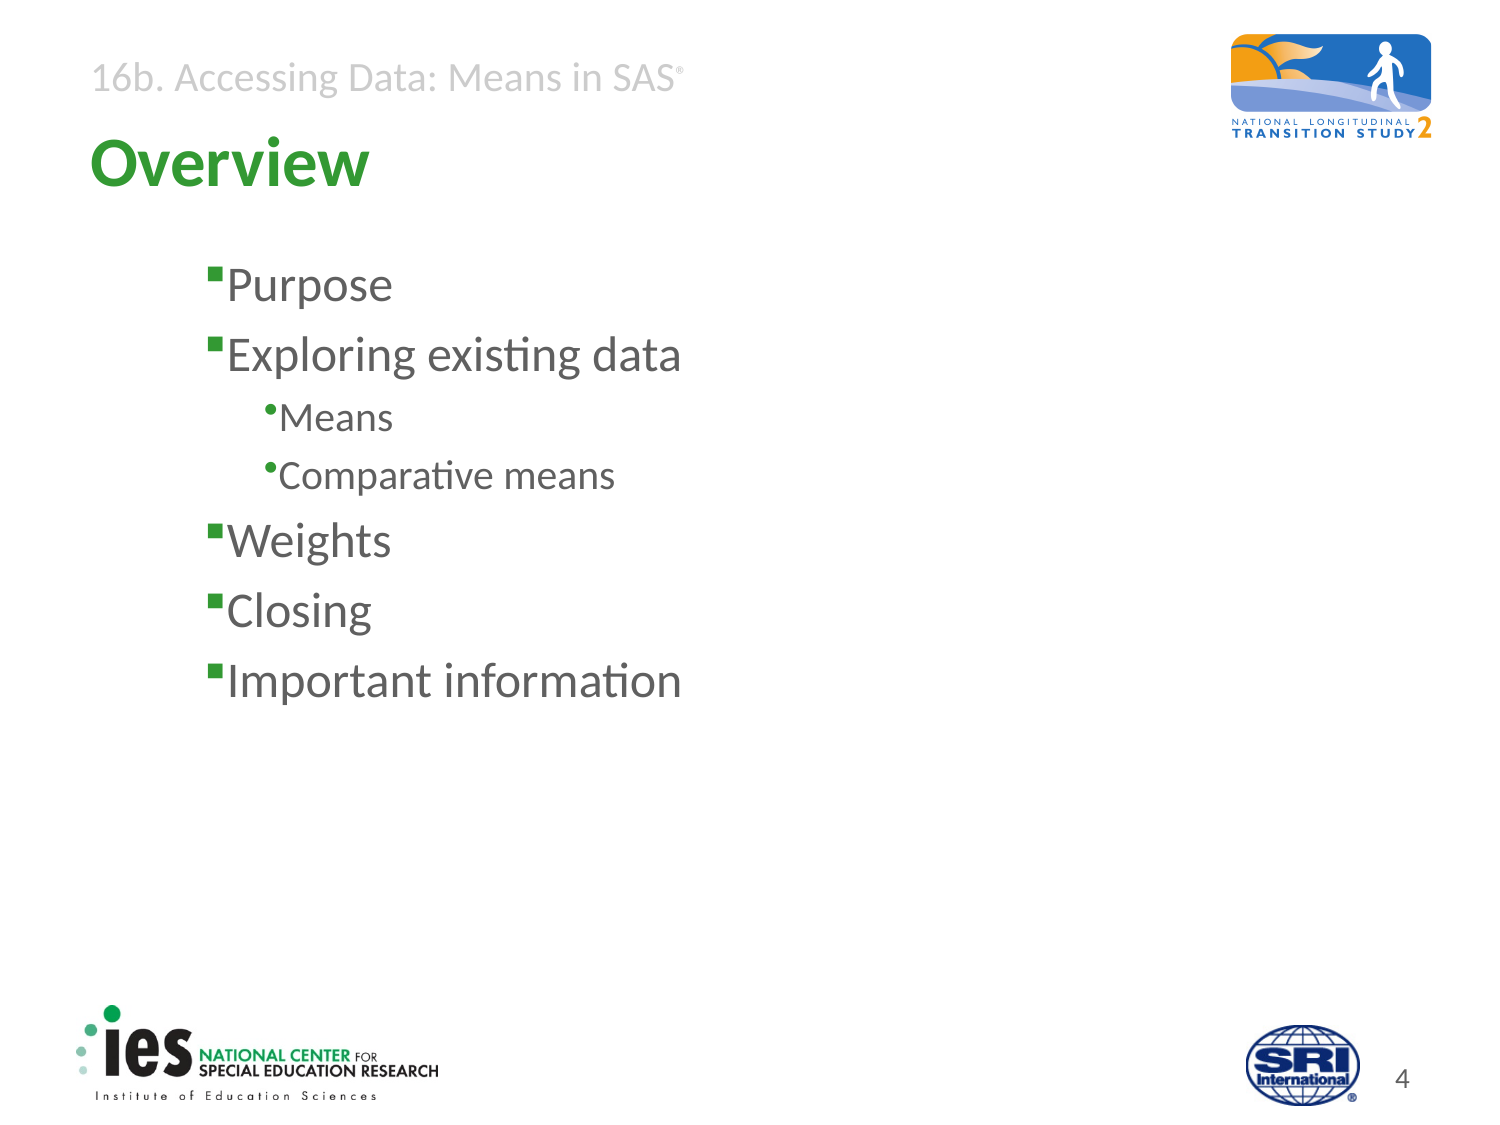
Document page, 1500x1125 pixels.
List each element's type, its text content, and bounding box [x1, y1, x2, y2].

picture [76, 1005, 438, 1100]
slide_number 3 [1321, 1051, 1426, 1125]
picture [1246, 1025, 1360, 1106]
title Overview [74, 90, 1426, 226]
list Purpose Exploring existing data Means Comparative means Weights Closing Important information [74, 243, 1426, 987]
